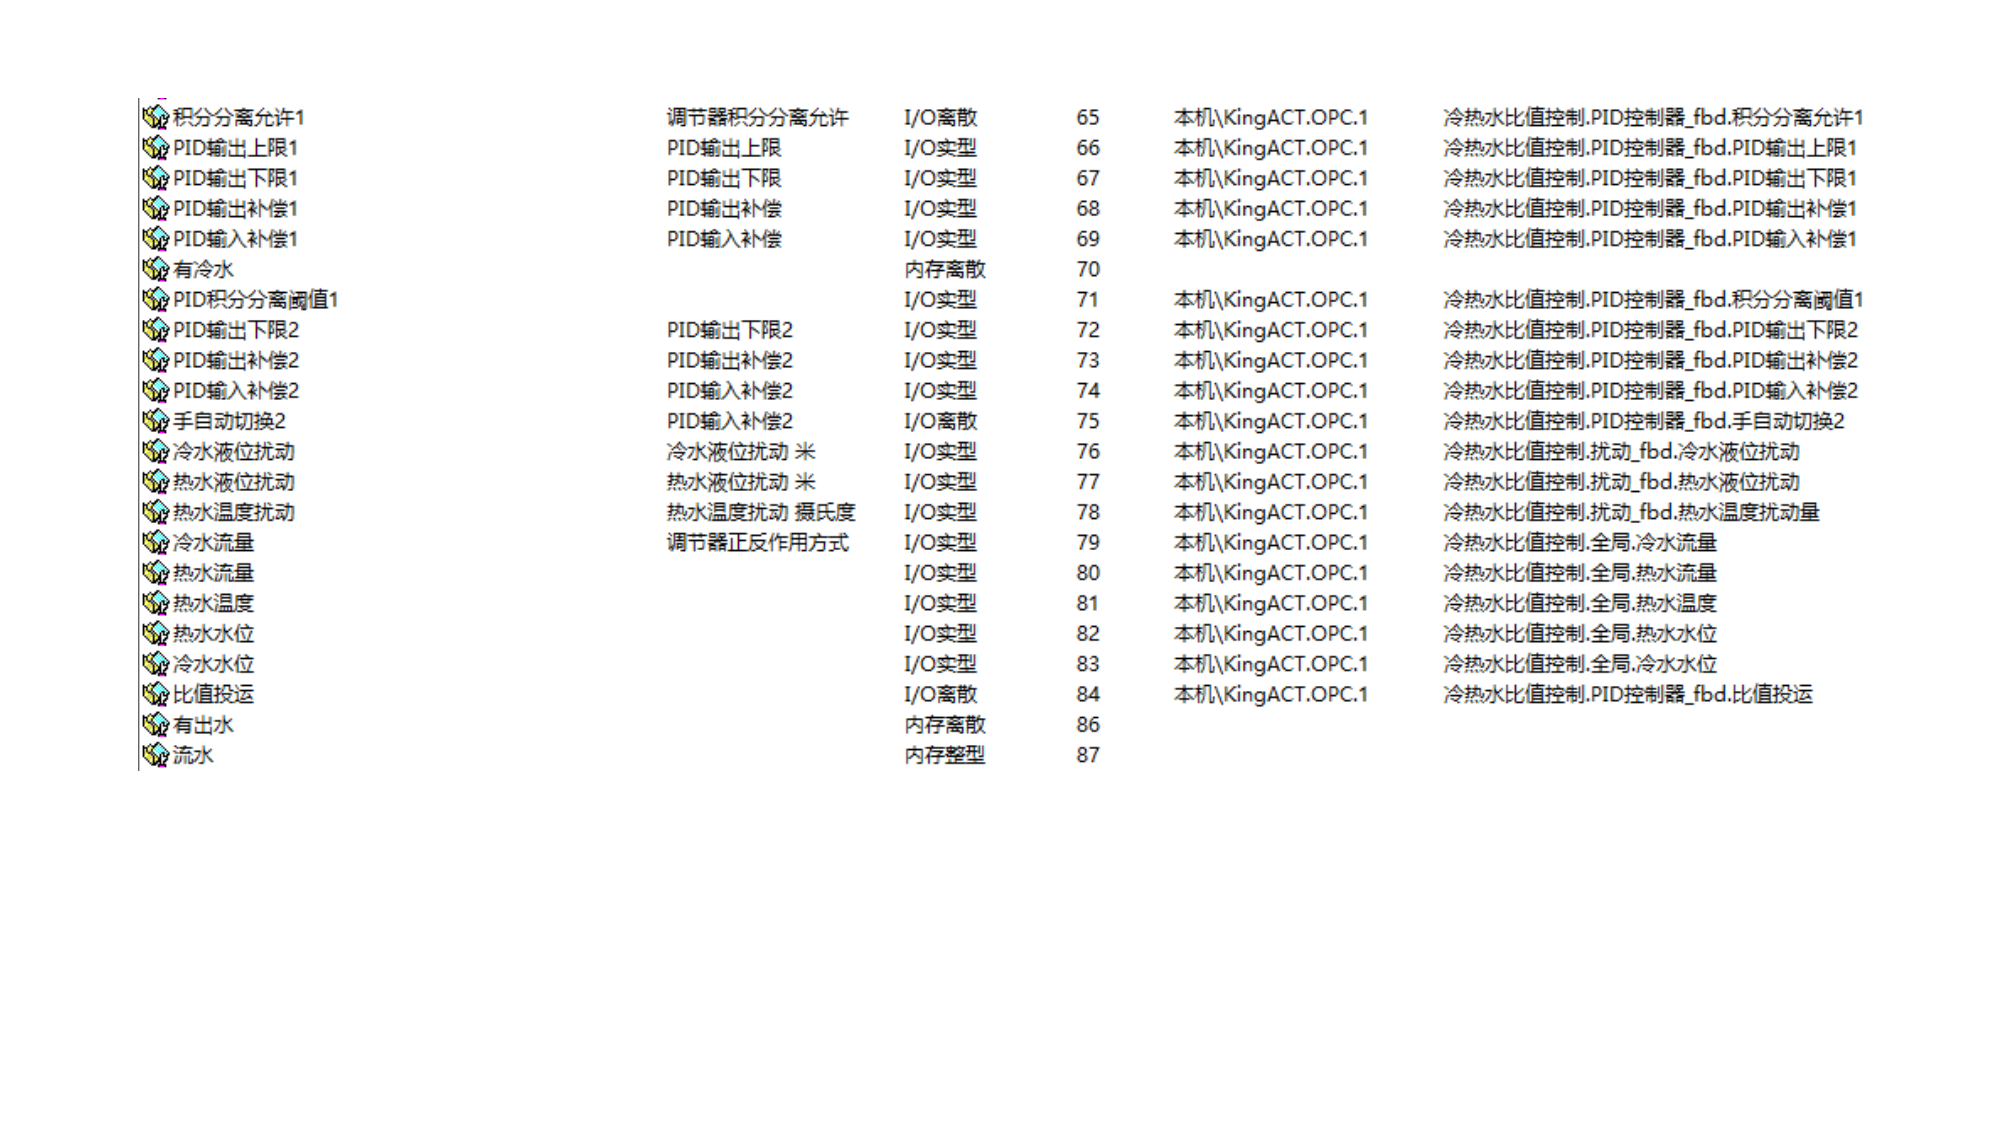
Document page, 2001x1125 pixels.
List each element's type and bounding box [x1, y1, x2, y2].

picture [138, 98, 1879, 771]
